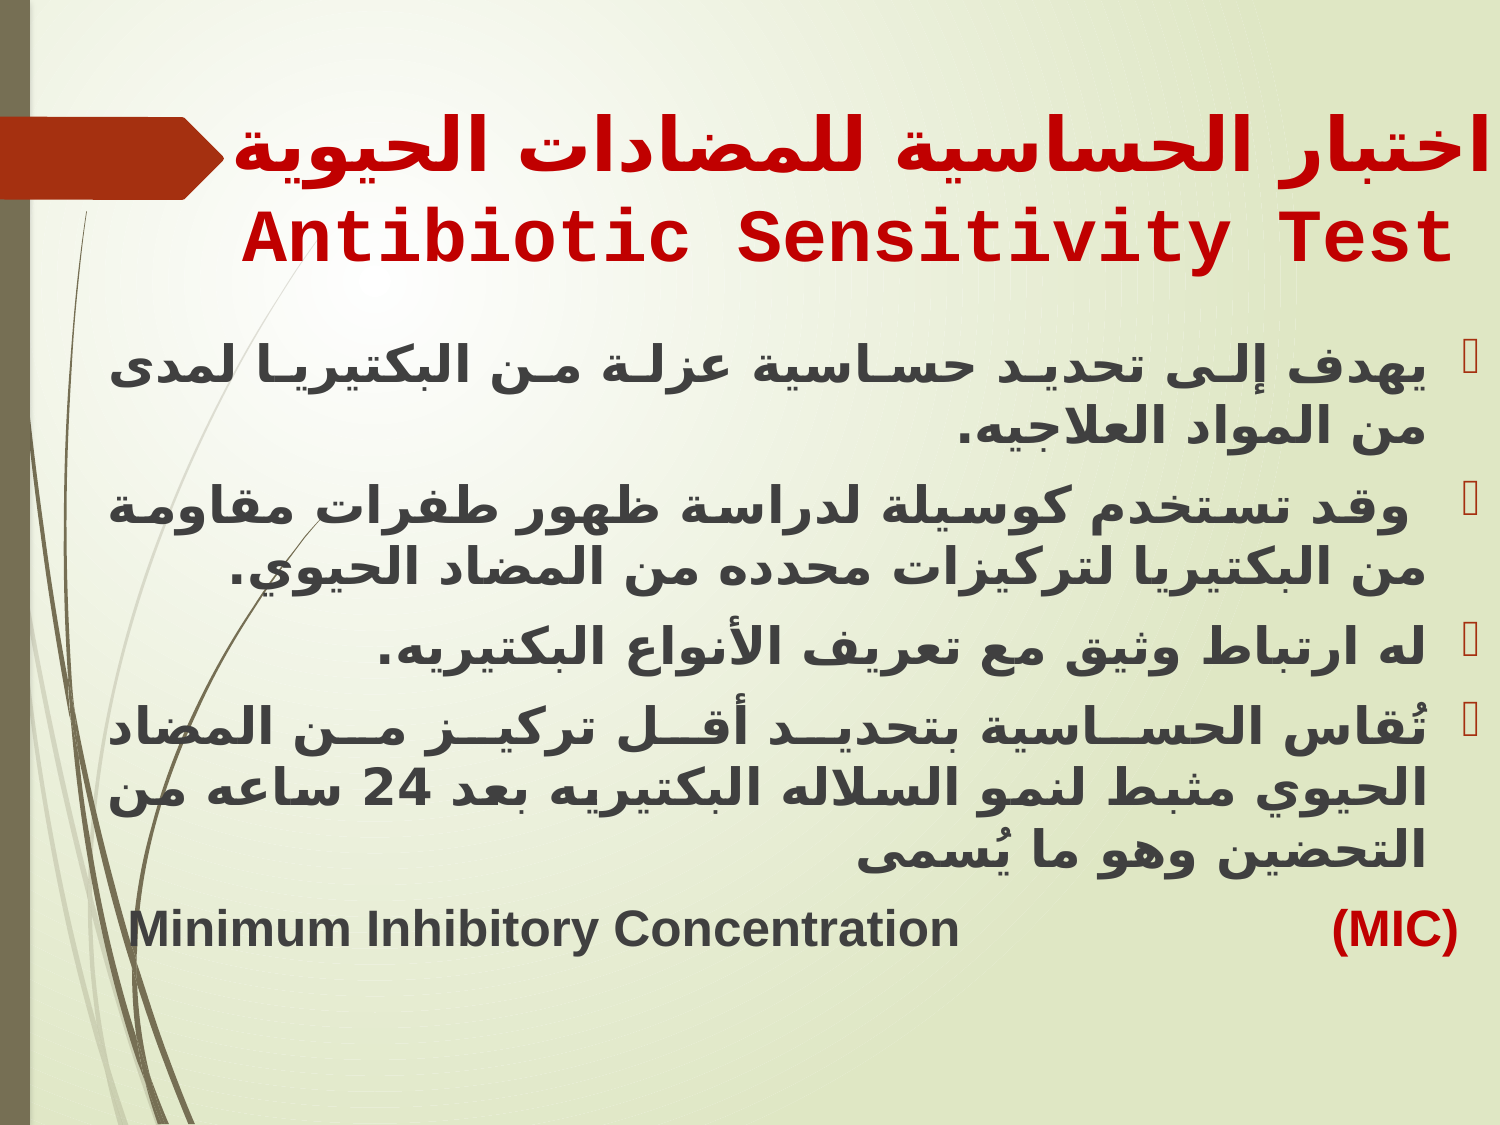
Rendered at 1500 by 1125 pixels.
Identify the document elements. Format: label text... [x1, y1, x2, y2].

title اختبار الحساسية للمضادات الحيوية Antibiotic Sensitivity Test [162, 89, 1500, 277]
list يهدف إلى تحديد حساسية عزلة من البكتيريا لمدى من المواد العلاجيه. وقد تستخدم كوسيلة لدراسة ظهور طفرات مقاومة من البكتيريا لتركيزات محدده من المضاد الحيوي. له ارتباط وثيق مع تعريف الأنواع البكتيريه. تُقاس الحساسية بتحديد أقل تركيز من المضاد الحيوي مثبط لنمو السلاله البكتيريه بعد 24 ساعه من التحضين وهو ما يُسمى Minimum Inhibitory Concentration (MIC) [93, 323, 1494, 1067]
